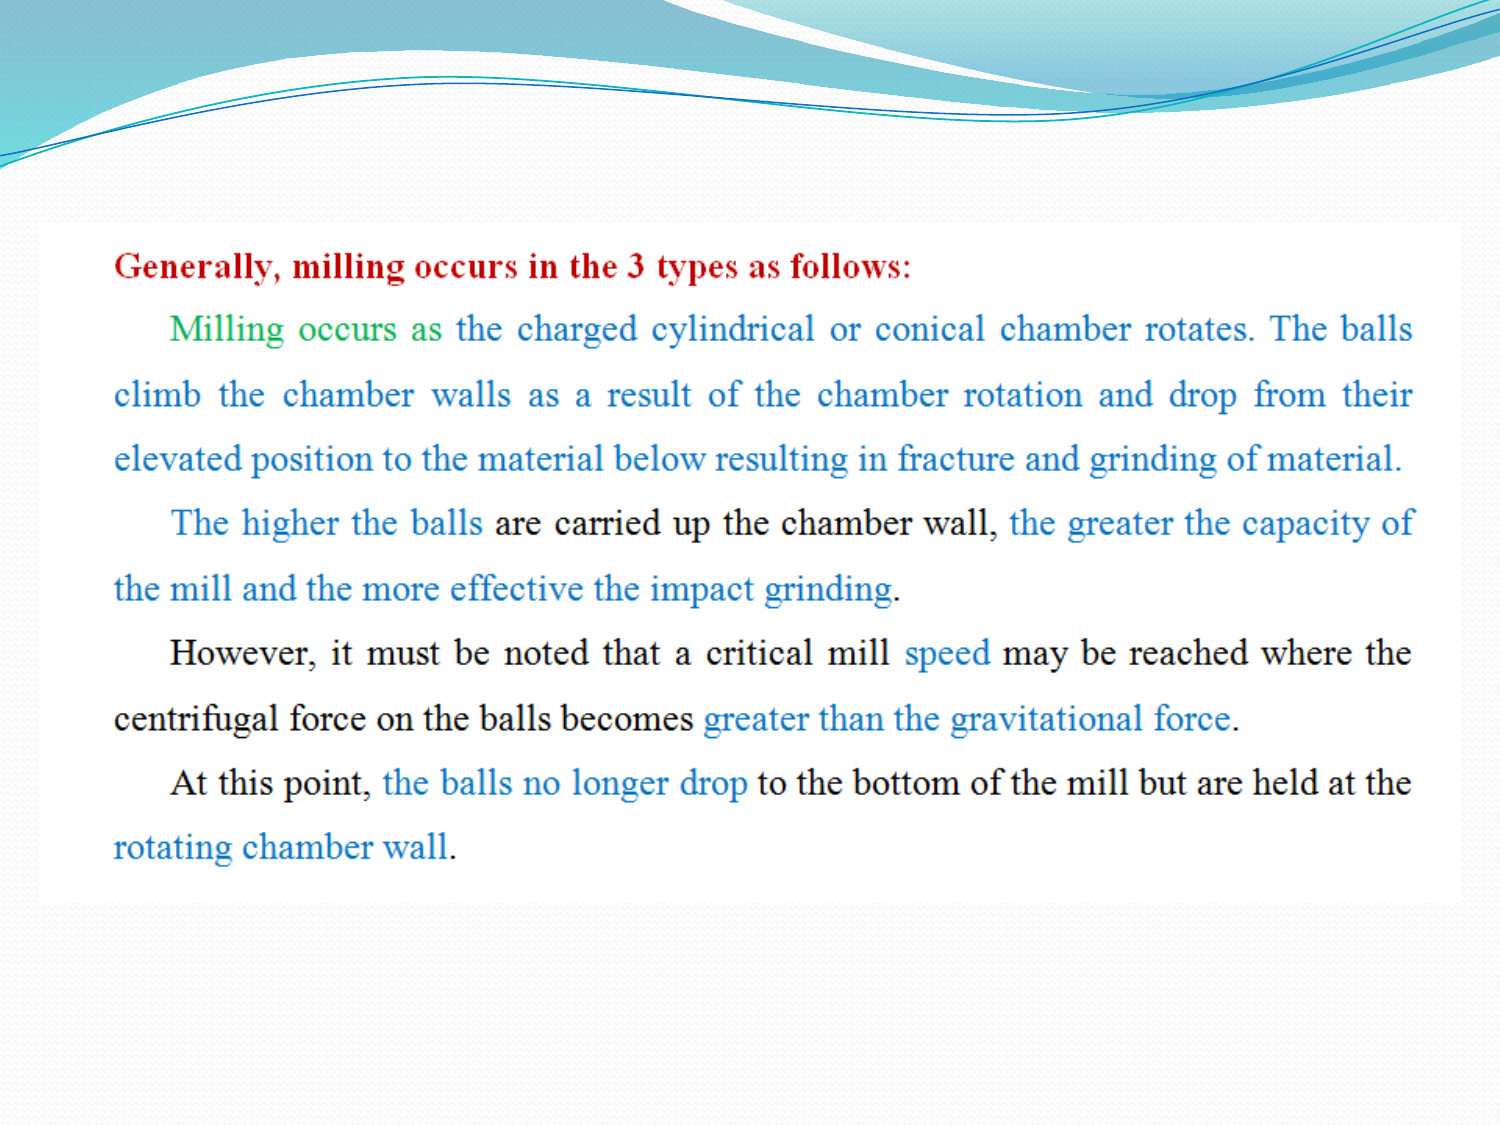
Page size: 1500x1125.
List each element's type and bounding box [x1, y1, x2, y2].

picture [38, 222, 1462, 903]
